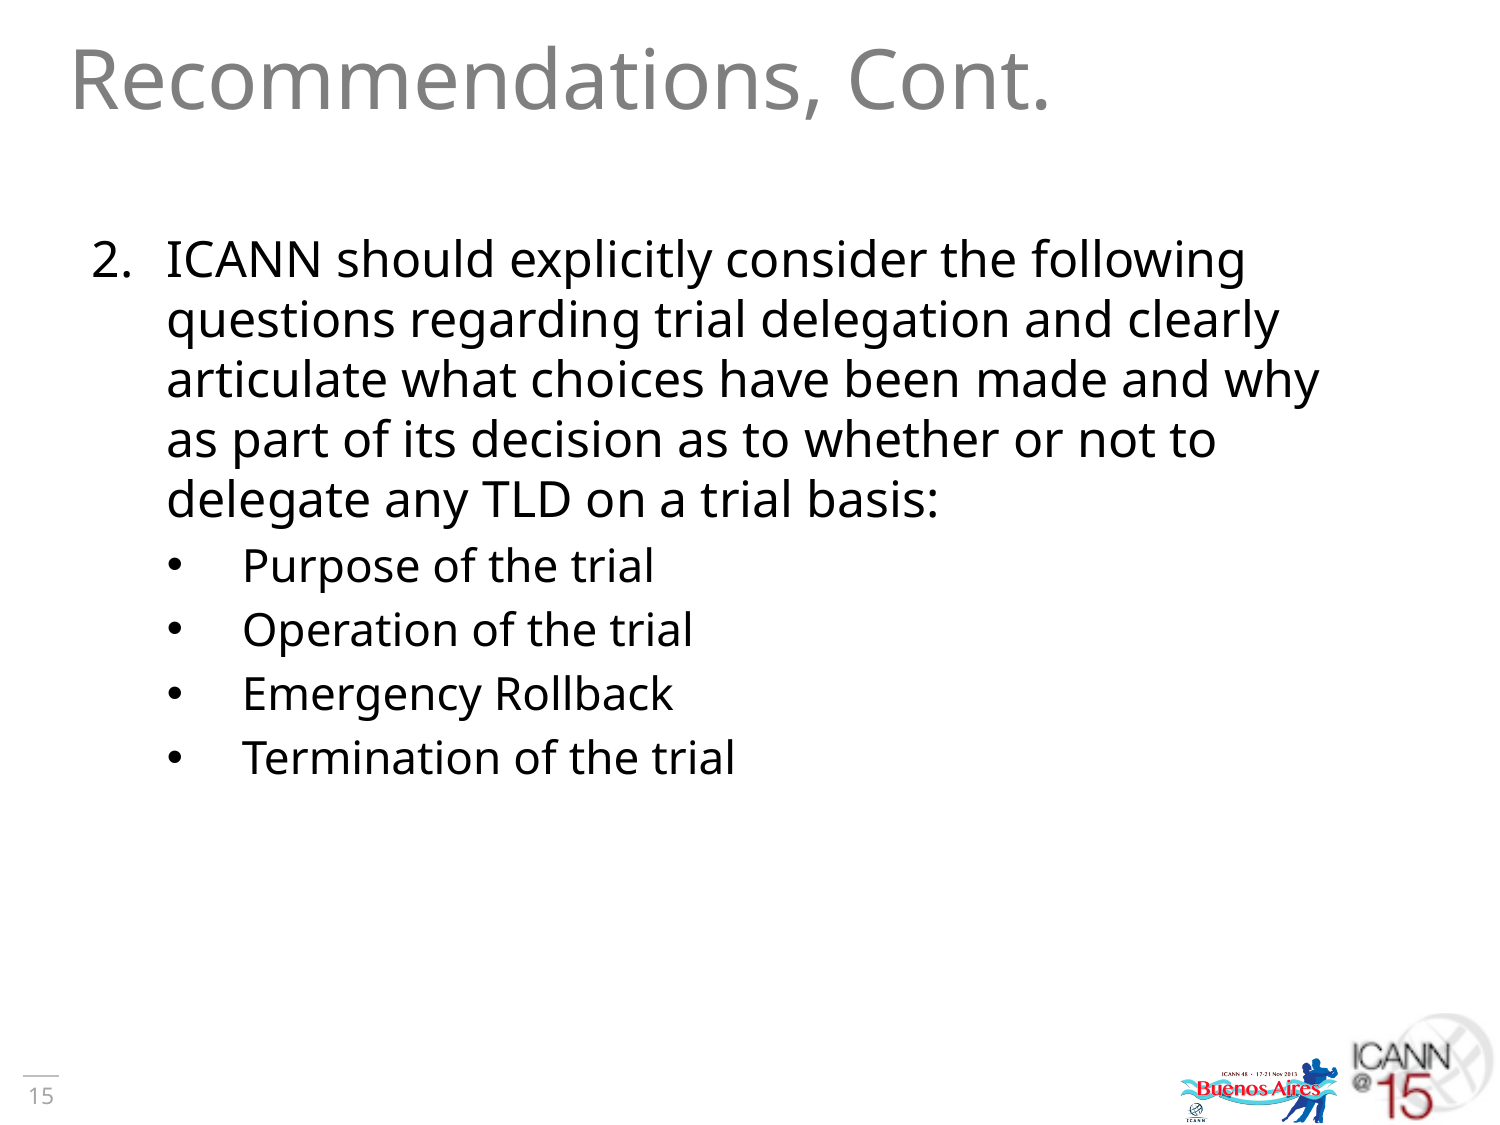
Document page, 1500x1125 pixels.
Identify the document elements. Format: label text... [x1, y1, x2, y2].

picture [1178, 1013, 1500, 1125]
list ICANN should explicitly consider the following questions regarding trial delegation and clearly articulate what choices have been made and why as part of its decision as to whether or not to delegate any TLD on a trial basis: Purpose of the trial Operation of the trial Emergency Rollback Termination of the trial [76, 219, 1400, 953]
title Recommendations, Cont. [53, 19, 1424, 123]
